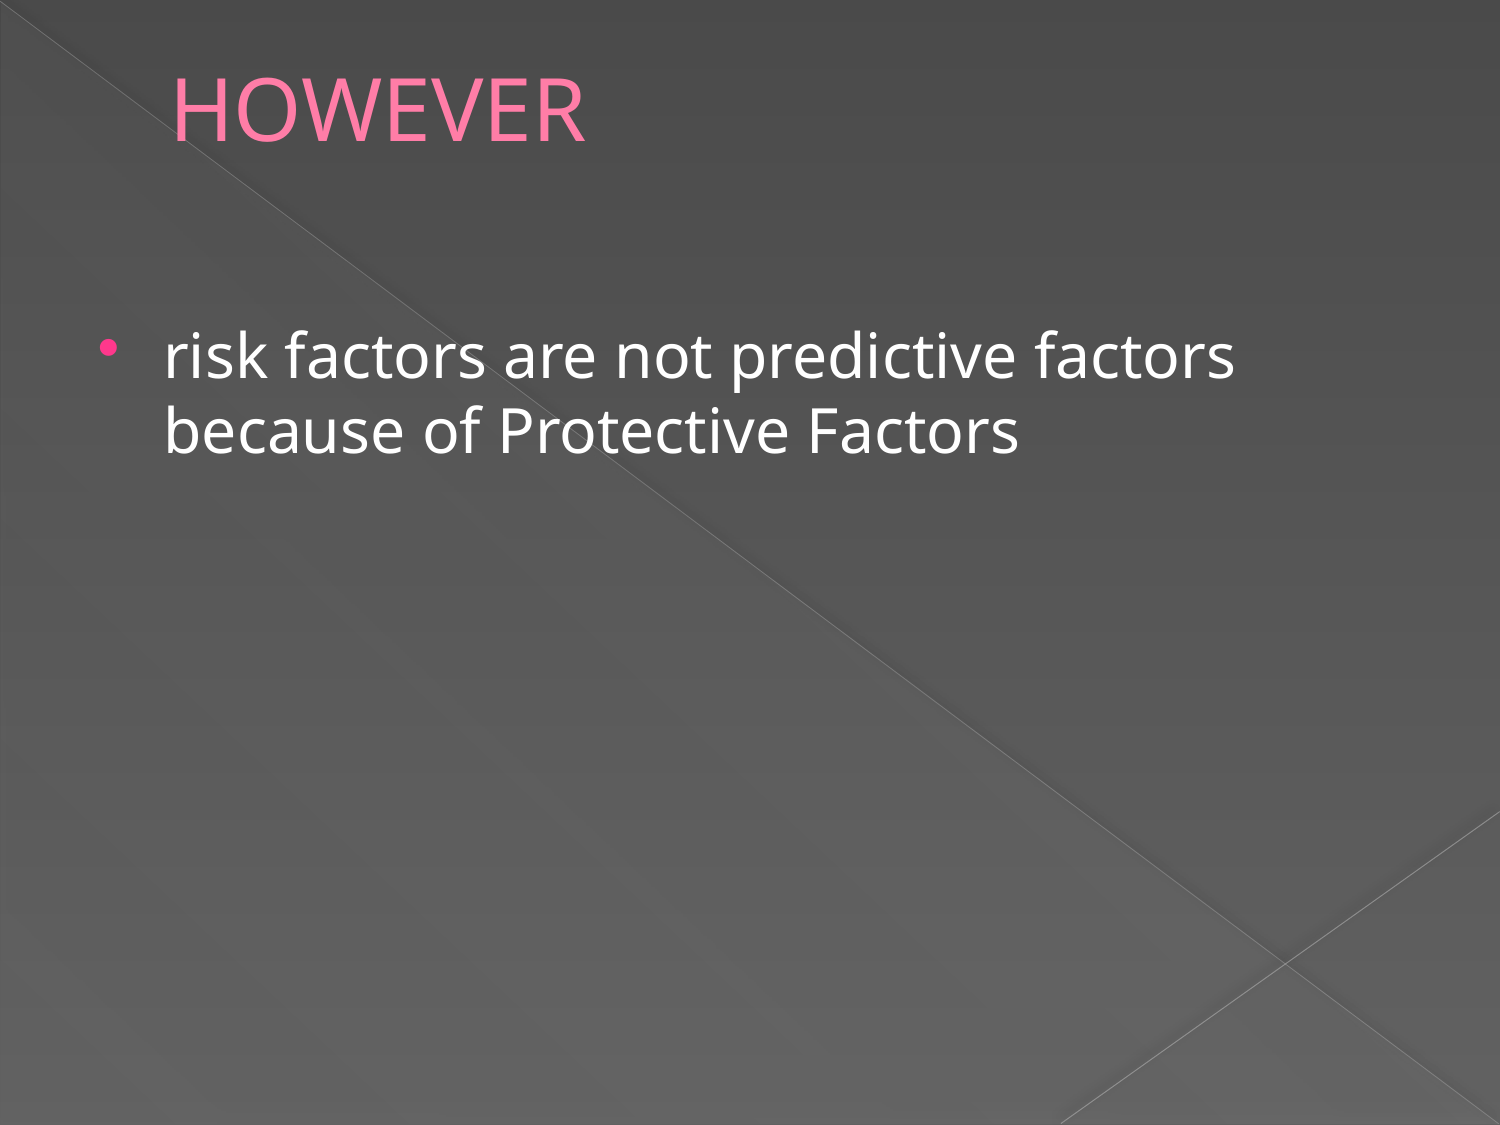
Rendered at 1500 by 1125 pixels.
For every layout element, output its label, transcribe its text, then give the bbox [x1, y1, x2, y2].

title HOWEVER [75, 43, 1425, 274]
list risk factors are not predictive factors because of Protective Factors [75, 308, 1425, 1059]
